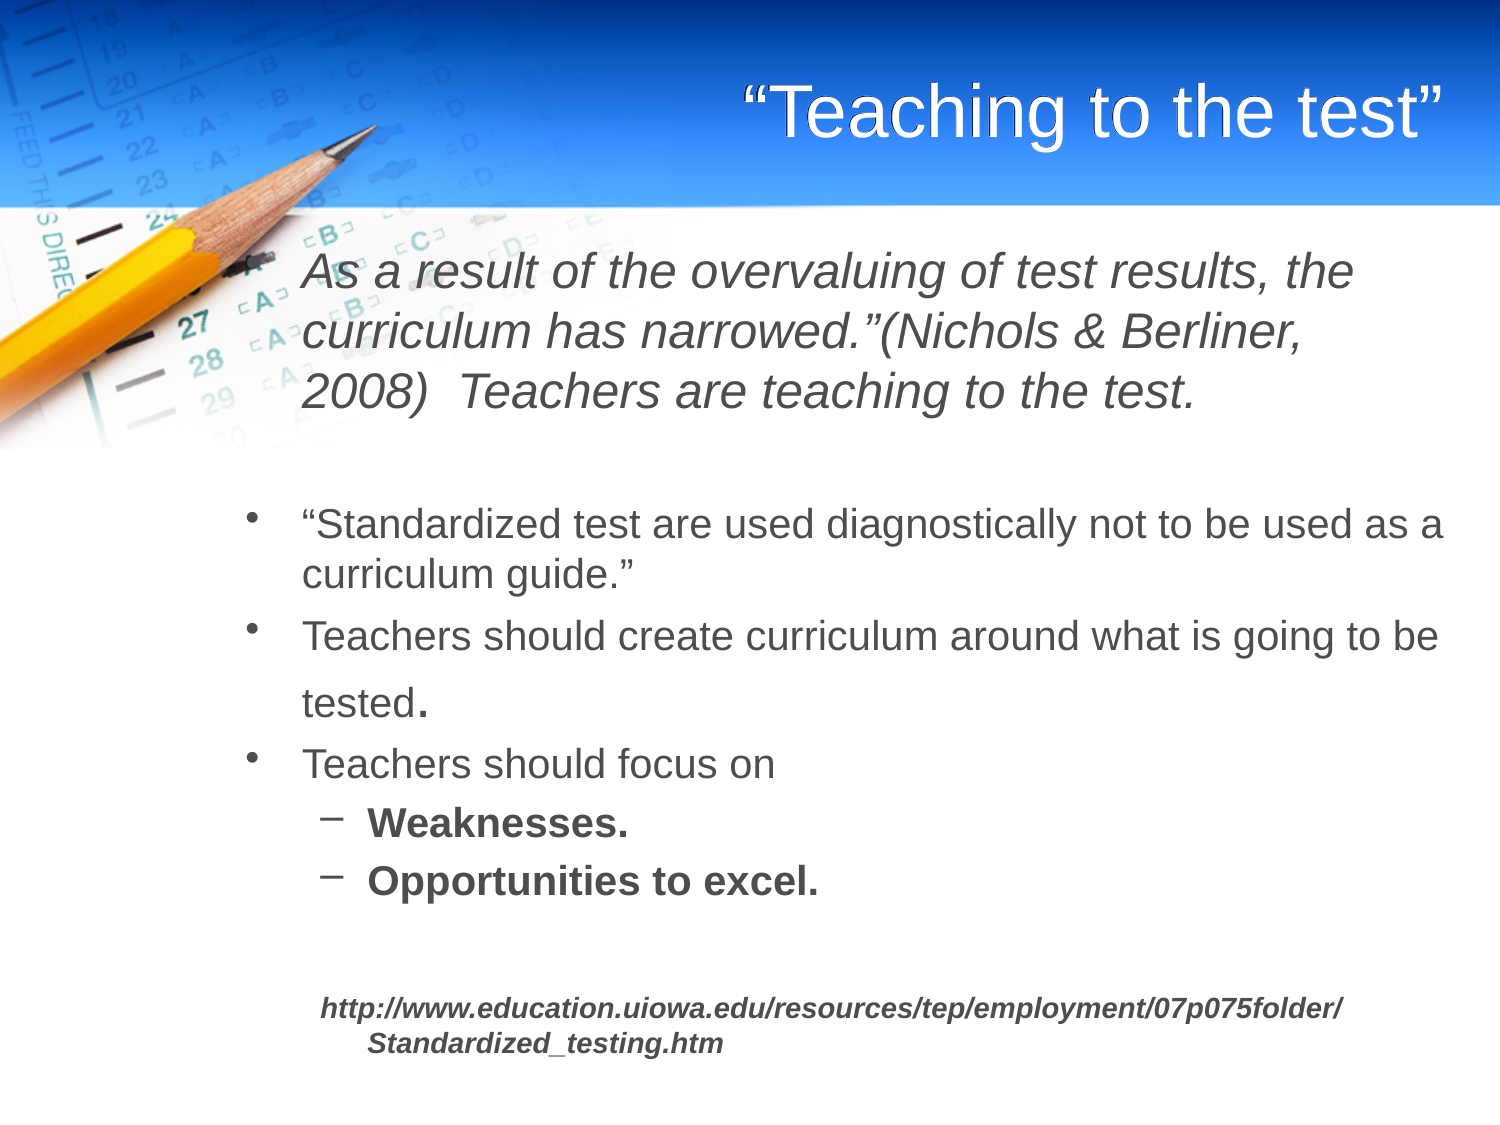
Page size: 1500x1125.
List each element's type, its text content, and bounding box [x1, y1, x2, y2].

title “Teaching to the test” [253, 66, 1459, 150]
list As a result of the overvaluing of test results, the curriculum has narrowed.”(Nichols & Berliner, 2008) Teachers are teaching to the test. “Standardized test are used diagnostically not to be used as a curriculum guide.” Teachers should create curriculum around what is going to be tested. Teachers should focus on Weaknesses. Opportunities to excel. http://www.education.uiowa.edu/resources/tep/employment/07p075folder/Standardized_testing.htm [230, 231, 1471, 1095]
picture [0, 0, 1500, 1125]
